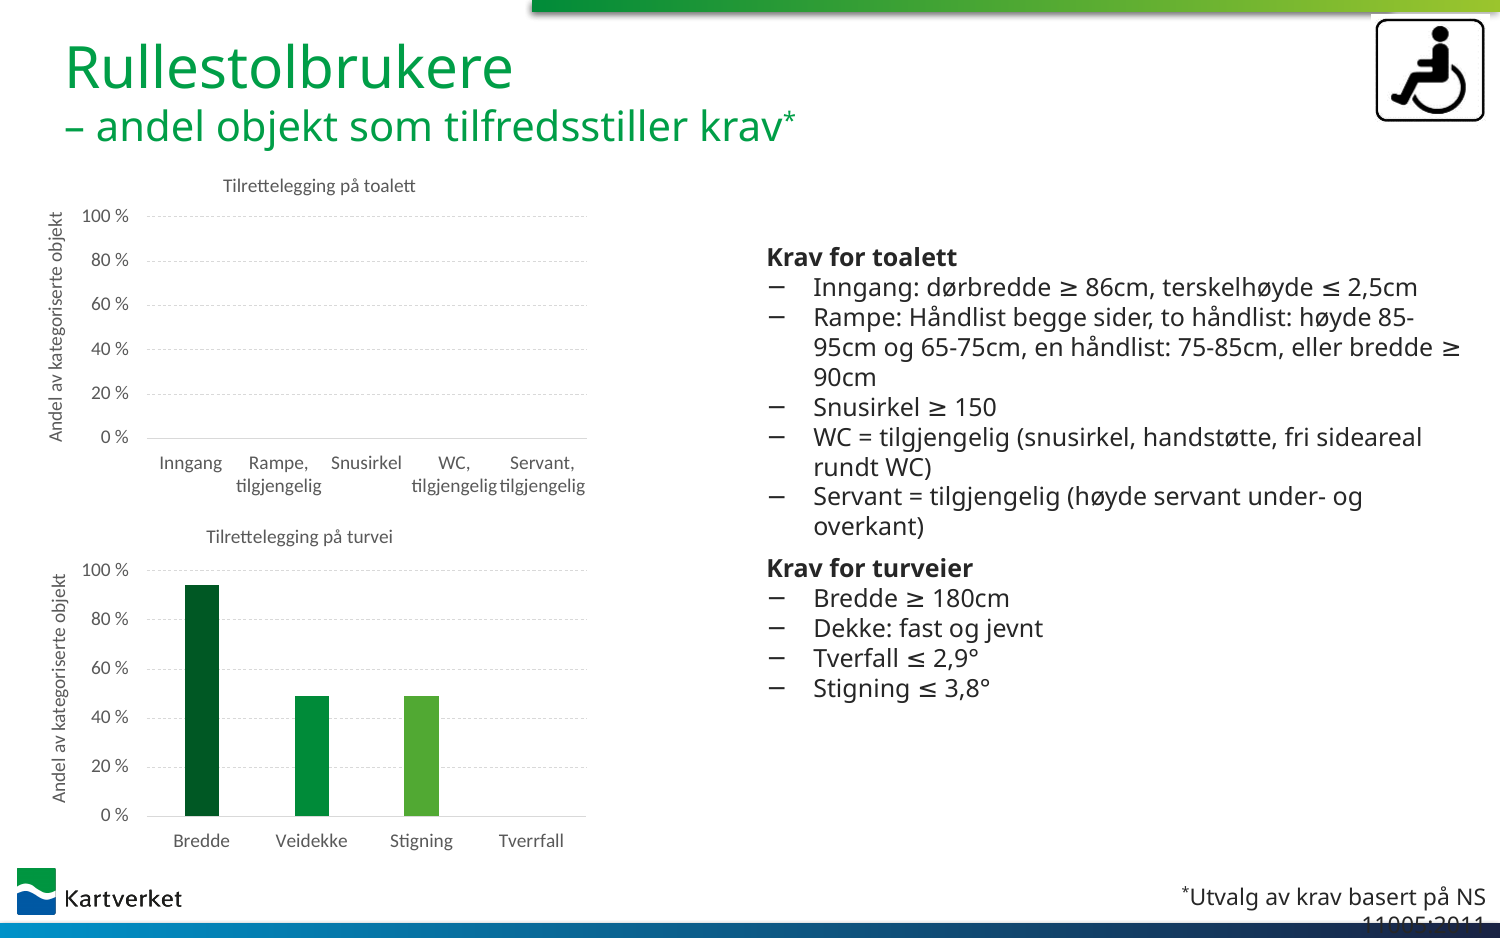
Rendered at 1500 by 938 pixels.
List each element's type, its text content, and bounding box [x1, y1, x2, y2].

text_box *Utvalg av krav basert på NS 11005:2011 [1068, 873, 1500, 938]
text_box Rullestolbrukere – andel objekt som tilfredsstiller krav* [49, 14, 1431, 158]
text_box Krav for toalett Inngang: dørbredde ≥ 86cm, terskelhøyde ≤ 2,5cm Rampe: Håndlist begge sider, to håndlist: høyde 85-95cm og 65-75cm, en håndlist: 75-85cm, eller bredde ≥ 90cm Snusirkel ≥ 150 WC = tilgjengelig (snusirkel, handstøtte, fri sideareal rundt WC) Servant = tilgjengelig (høyde servant under- og overkant) [751, 234, 1483, 545]
picture [41, 166, 598, 505]
text_box Krav for turveier Bredde ≥ 180cm Dekke: fast og jevnt Tverfall ≤ 2,9° Stigning ≤ 3,8° [751, 545, 1483, 710]
picture [1371, 13, 1491, 127]
picture [41, 520, 598, 859]
